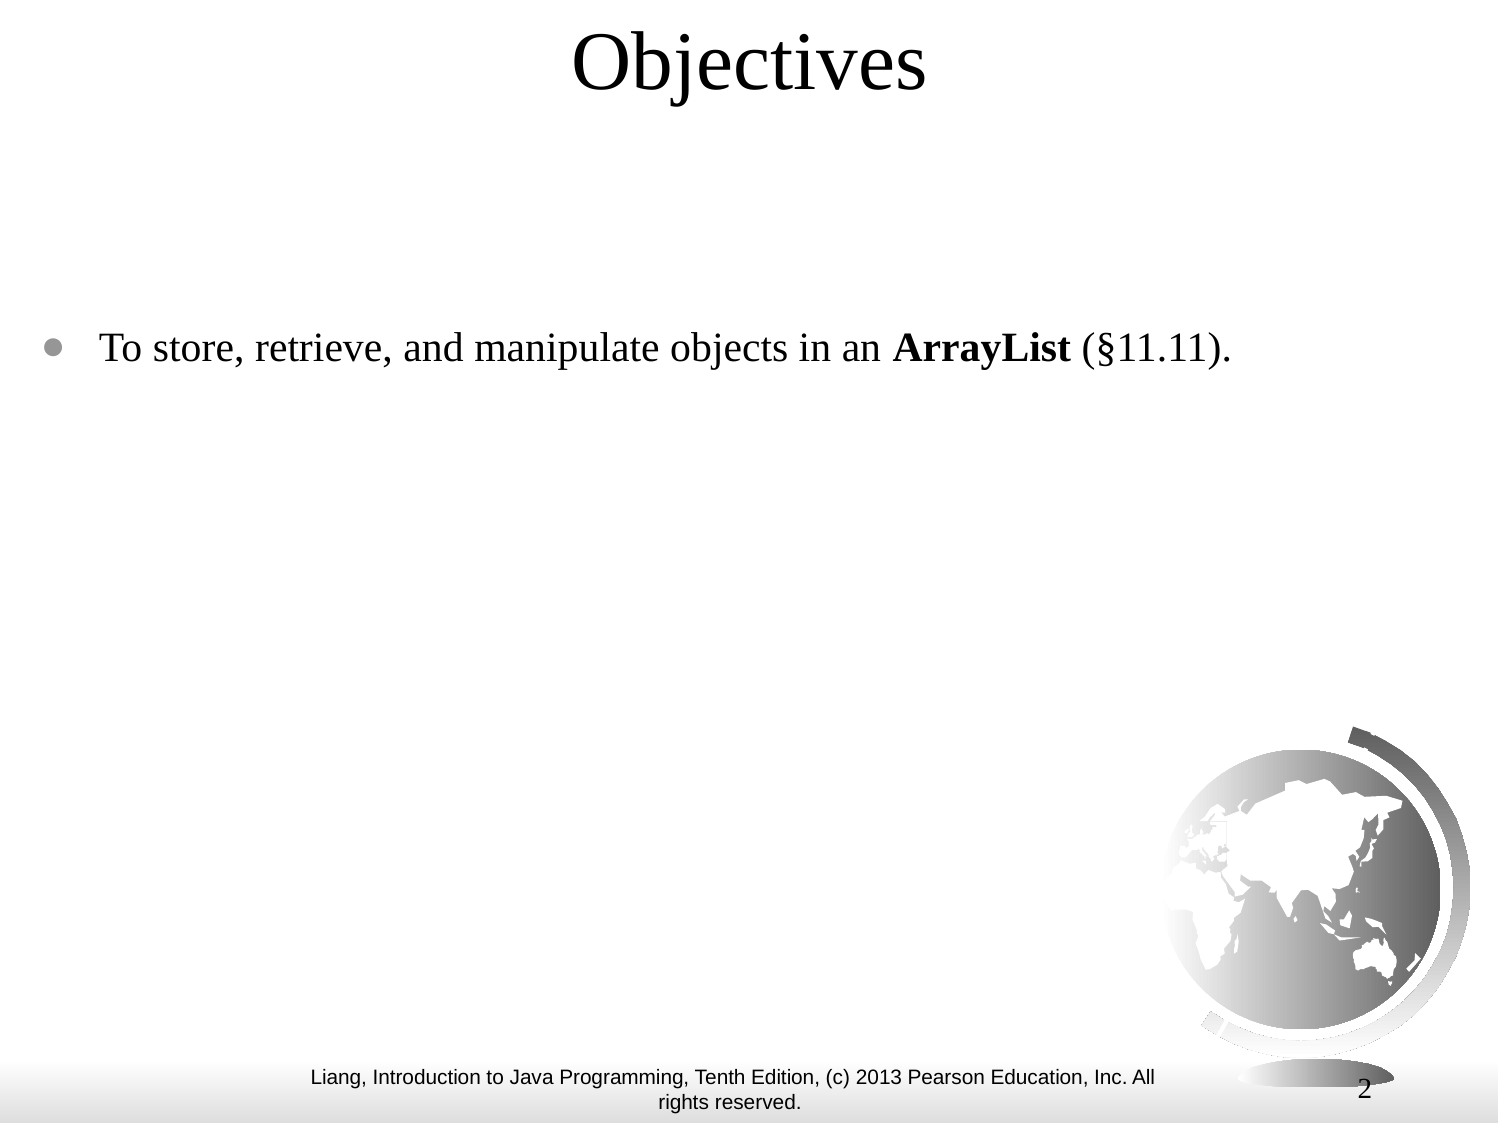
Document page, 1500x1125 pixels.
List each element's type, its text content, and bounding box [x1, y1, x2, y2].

title Objectives [0, 0, 1500, 113]
list To store, retrieve, and manipulate objects in an ArrayList (§11.11). [24, 312, 1475, 1125]
